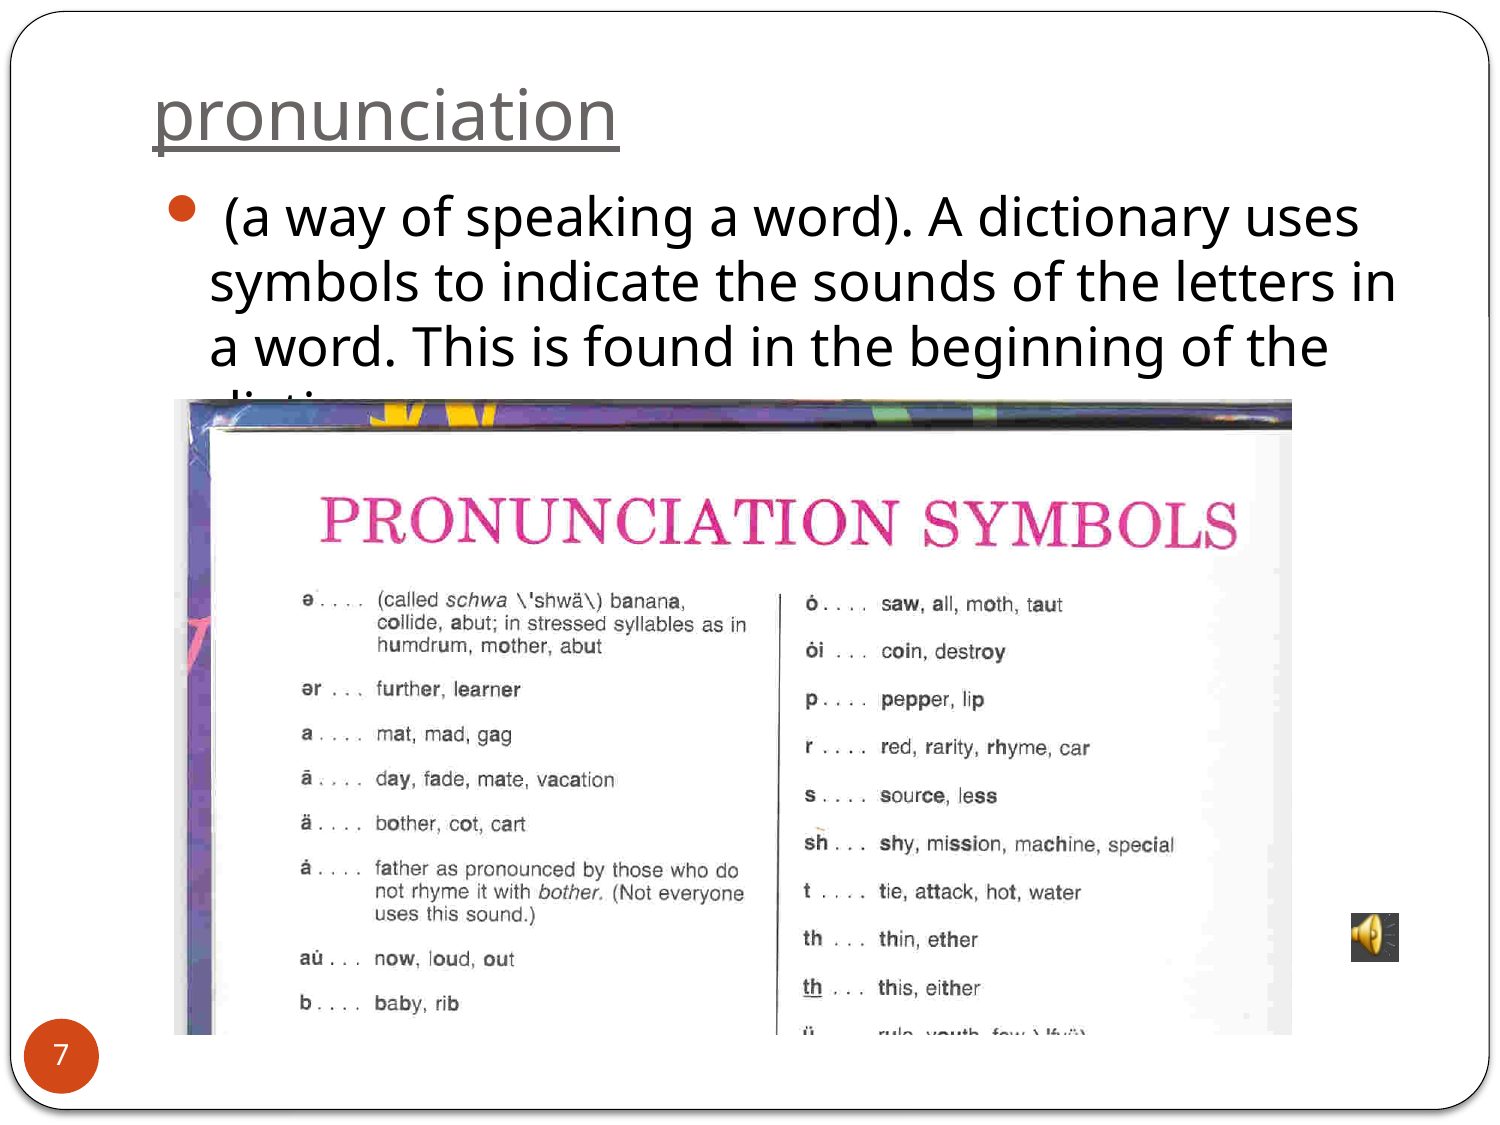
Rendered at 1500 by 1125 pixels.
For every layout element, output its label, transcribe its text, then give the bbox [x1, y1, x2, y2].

slide_number 7 [23, 1018, 99, 1094]
title pronunciation [137, 62, 1413, 170]
list (a way of speaking a word). A dictionary uses symbols to indicate the sounds of the letters in a word. This is found in the beginning of the dictionary. [150, 174, 1425, 988]
picture [1349, 912, 1401, 963]
picture [174, 399, 1292, 1035]
